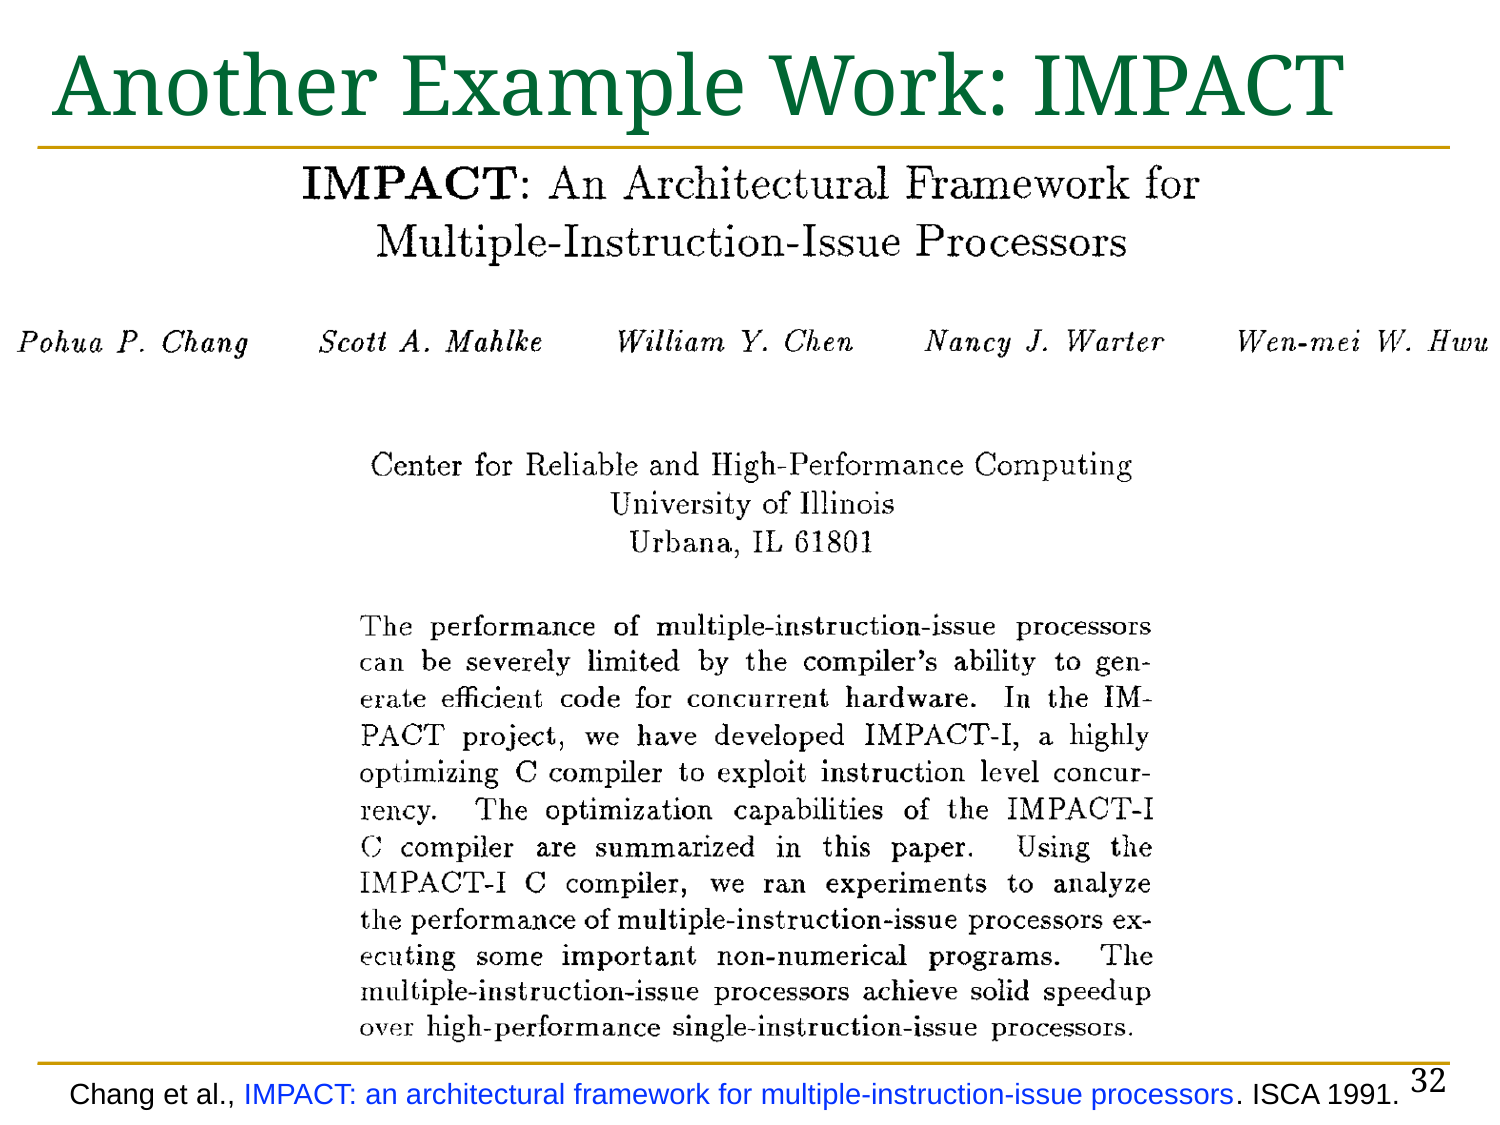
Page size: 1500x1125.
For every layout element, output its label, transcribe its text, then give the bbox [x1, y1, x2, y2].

slide_number 32 [1111, 1036, 1462, 1112]
picture [0, 149, 1500, 564]
text_box Chang et al., IMPACT: an architectural framework for multiple-instruction-issue processors. ISCA 1991. [54, 1068, 1424, 1119]
title Another Example Work: IMPACT [37, 24, 1450, 148]
picture [349, 602, 1163, 1051]
